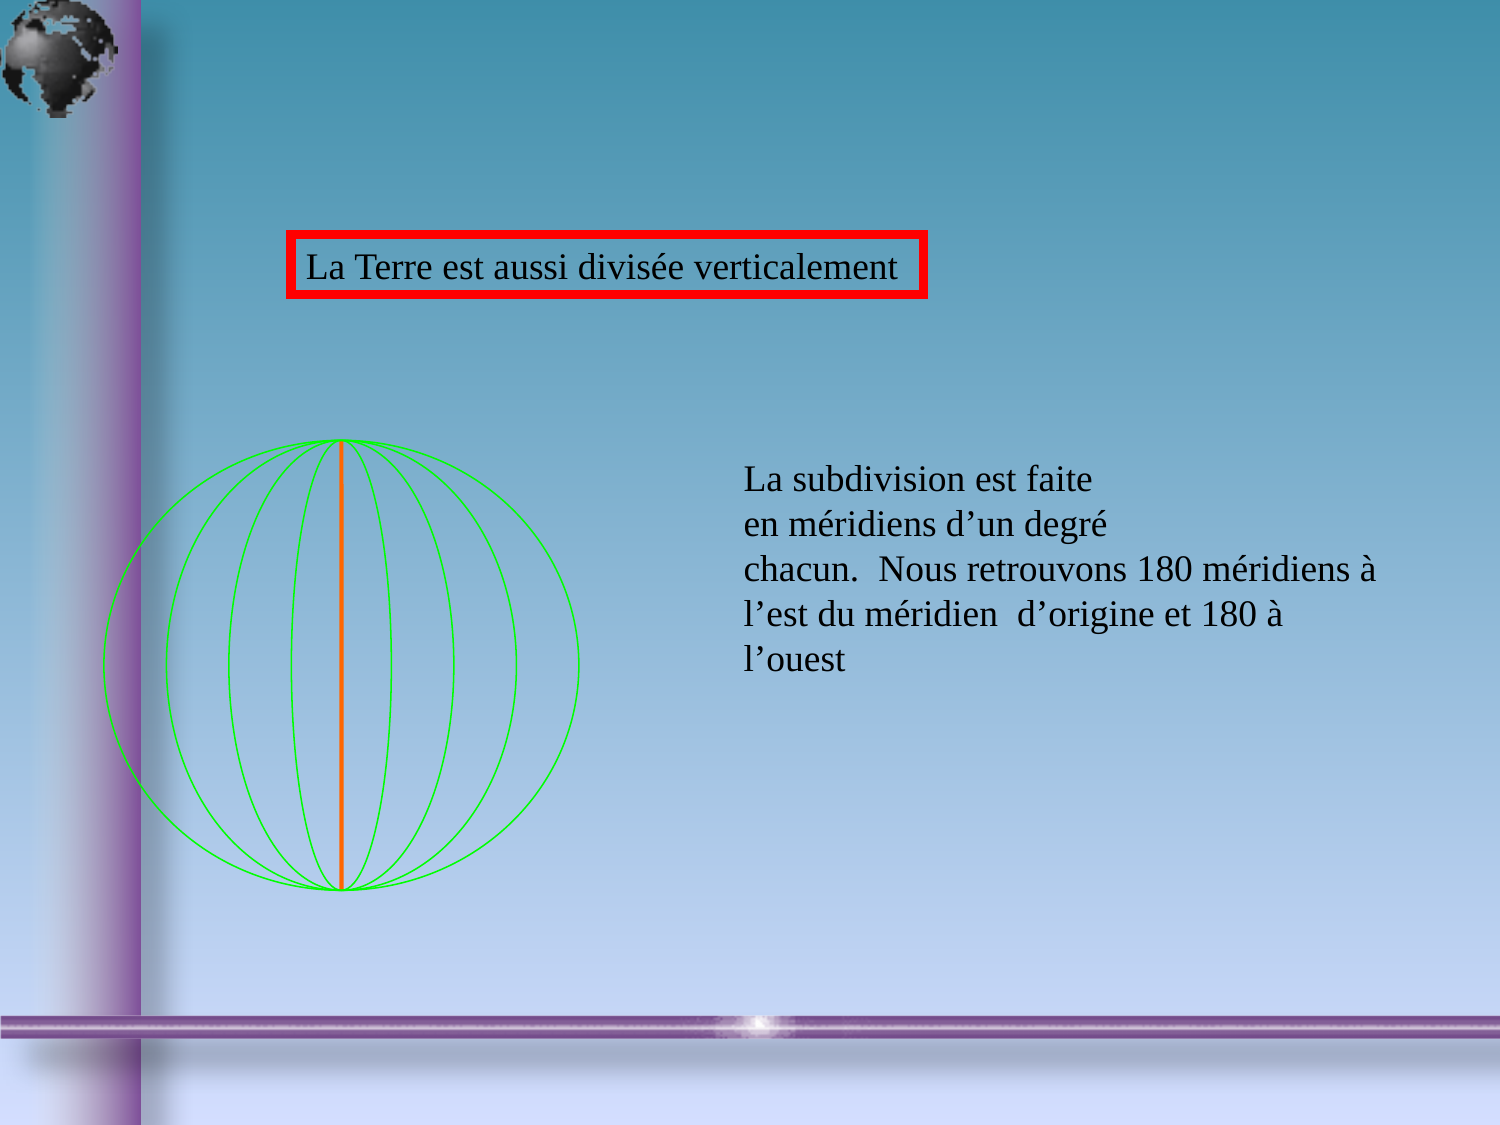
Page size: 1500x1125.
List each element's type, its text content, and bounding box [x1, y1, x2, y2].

text_box [361, 441, 579, 890]
text_box [103, 441, 322, 890]
text_box [166, 440, 517, 891]
text_box La Terre est aussi divisée verticalement [291, 234, 924, 295]
text_box La subdivision est faite en méridiens d’un degré chacun. Nous retrouvons 180 méridiens à l’est du méridien d’origine et 180 à l’ouest [728, 447, 1397, 732]
